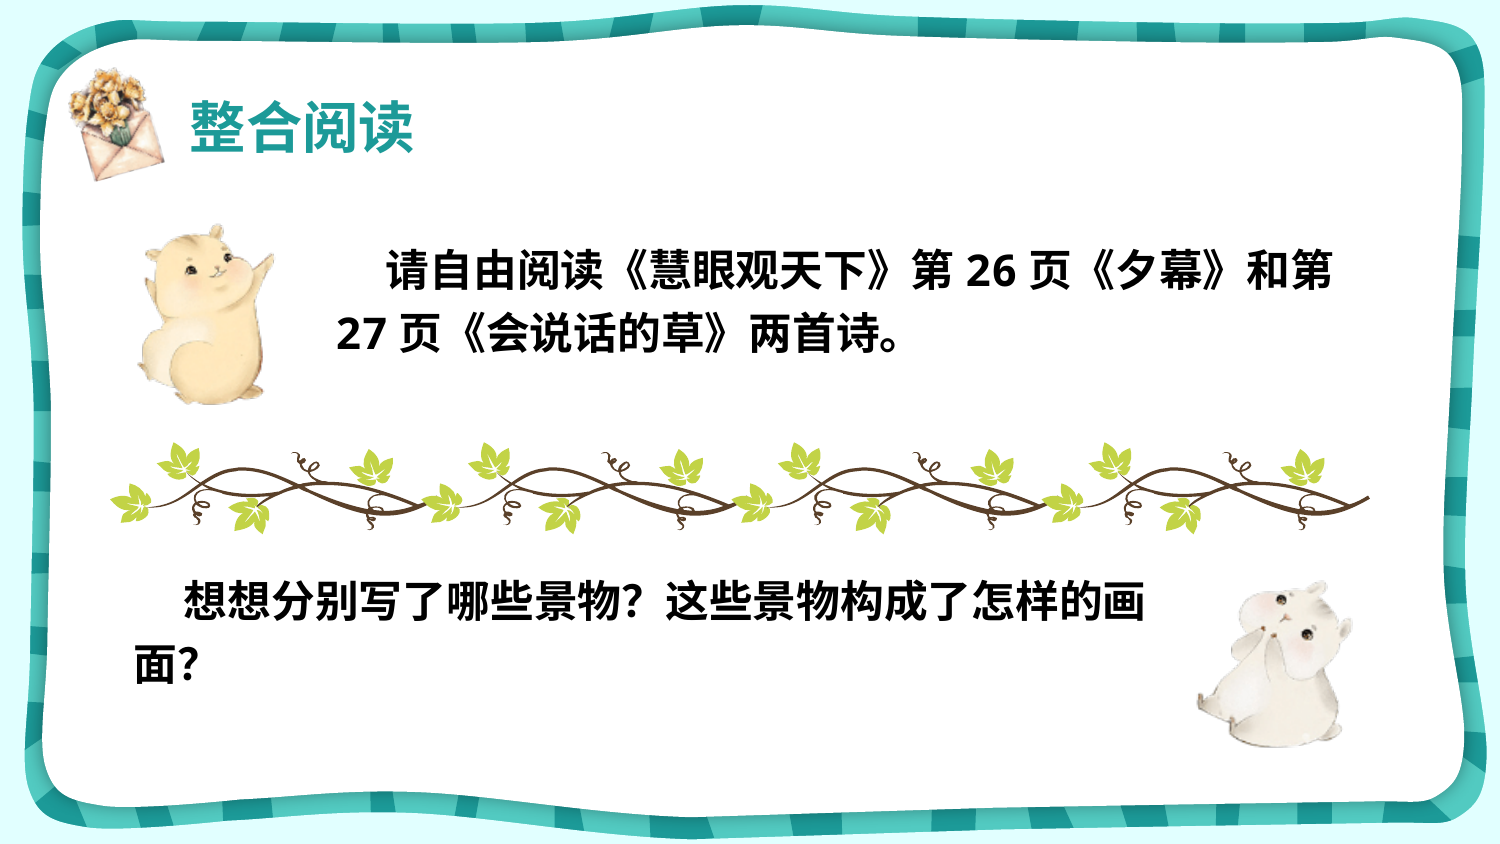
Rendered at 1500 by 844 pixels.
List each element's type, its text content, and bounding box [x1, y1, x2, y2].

picture [110, 207, 302, 416]
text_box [110, 442, 1370, 535]
text_box 请自由阅读《慧眼观天下》第26页《夕幕》和第27页《会说话的草》两首诗。 [324, 226, 1370, 364]
text_box 想想分别写了哪些景物？这些景物构成了怎样的画面？ [122, 557, 1168, 695]
text_box 整合阅读 [172, 86, 443, 166]
picture [1175, 578, 1392, 760]
picture [31, 15, 172, 188]
